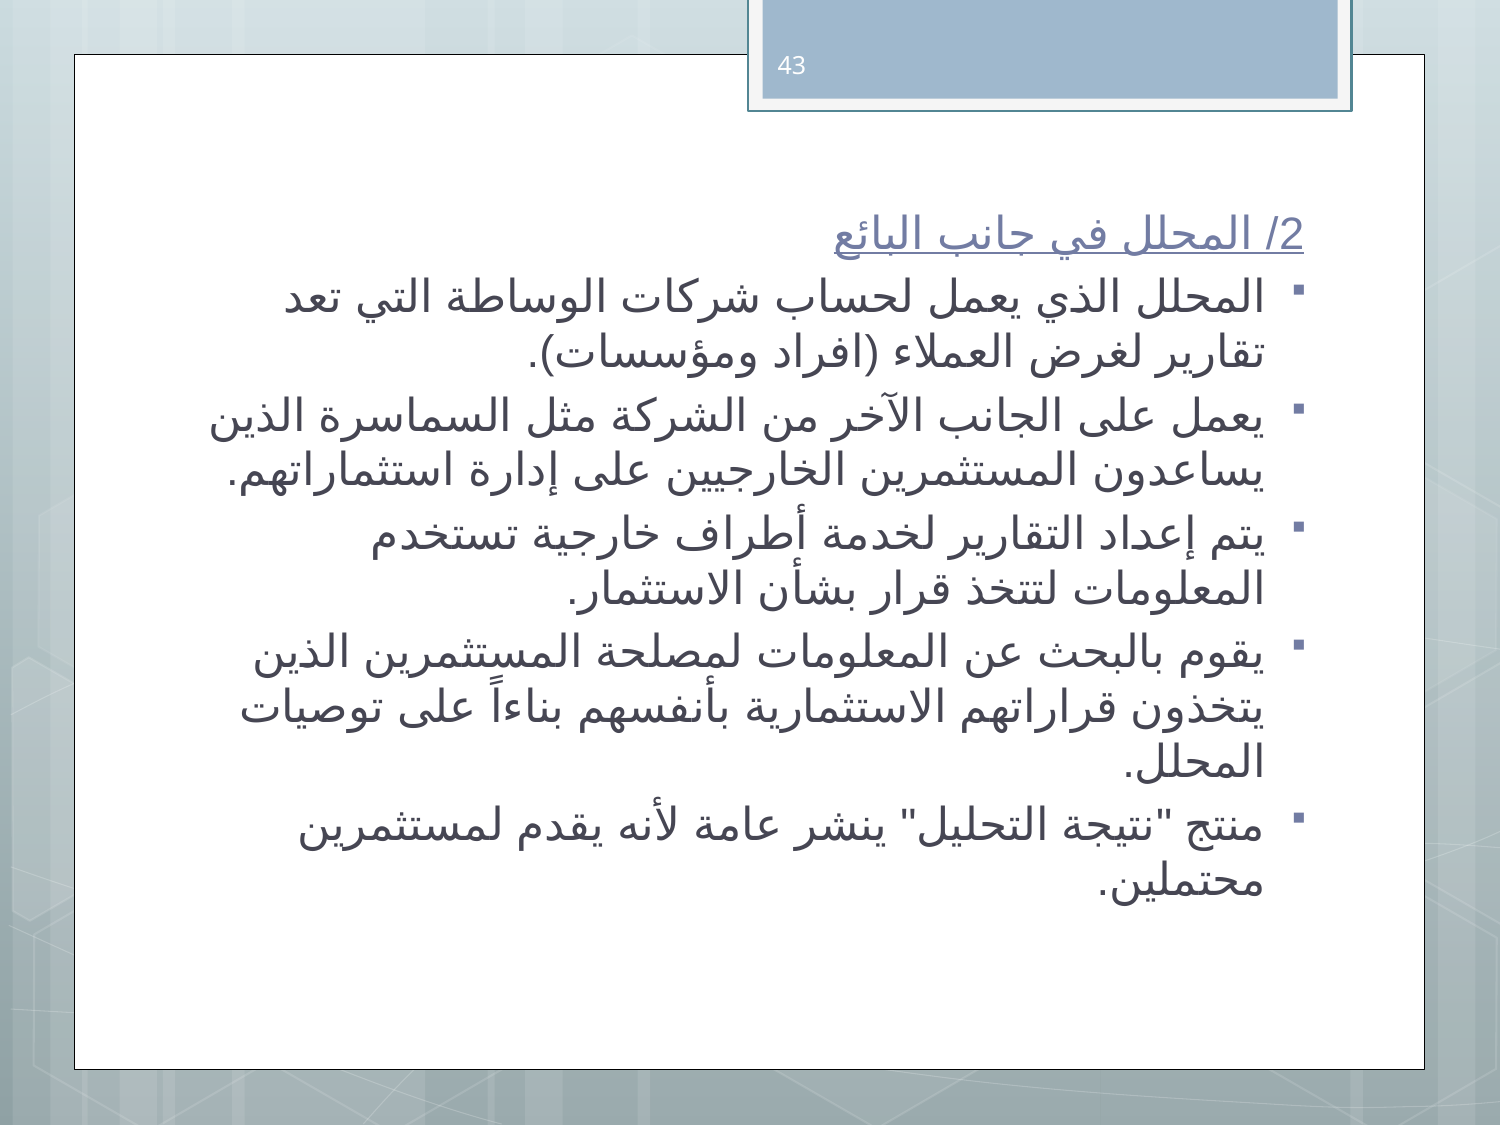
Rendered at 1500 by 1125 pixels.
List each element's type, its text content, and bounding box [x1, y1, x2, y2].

slide_number 43 [762, 36, 982, 97]
list 2/ المحلل في جانب البائع المحلل الذي يعمل لحساب شركات الوساطة التي تعد تقارير لغرض العملاء (افراد ومؤسسات). يعمل على الجانب الآخر من الشركة مثل السماسرة الذين يساعدون المستثمرين الخارجيين على إدارة استثماراتهم. يتم إعداد التقارير لخدمة أطراف خارجية تستخدم المعلومات لتتخذ قرار بشأن الاستثمار. يقوم بالبحث عن المعلومات لمصلحة المستثمرين الذين يتخذون قراراتهم الاستثمارية بأنفسهم بناءاً على توصيات المحلل. منتج "نتيجة التحليل" ينشر عامة لأنه يقدم لمستثمرين محتملين. [171, 196, 1329, 957]
